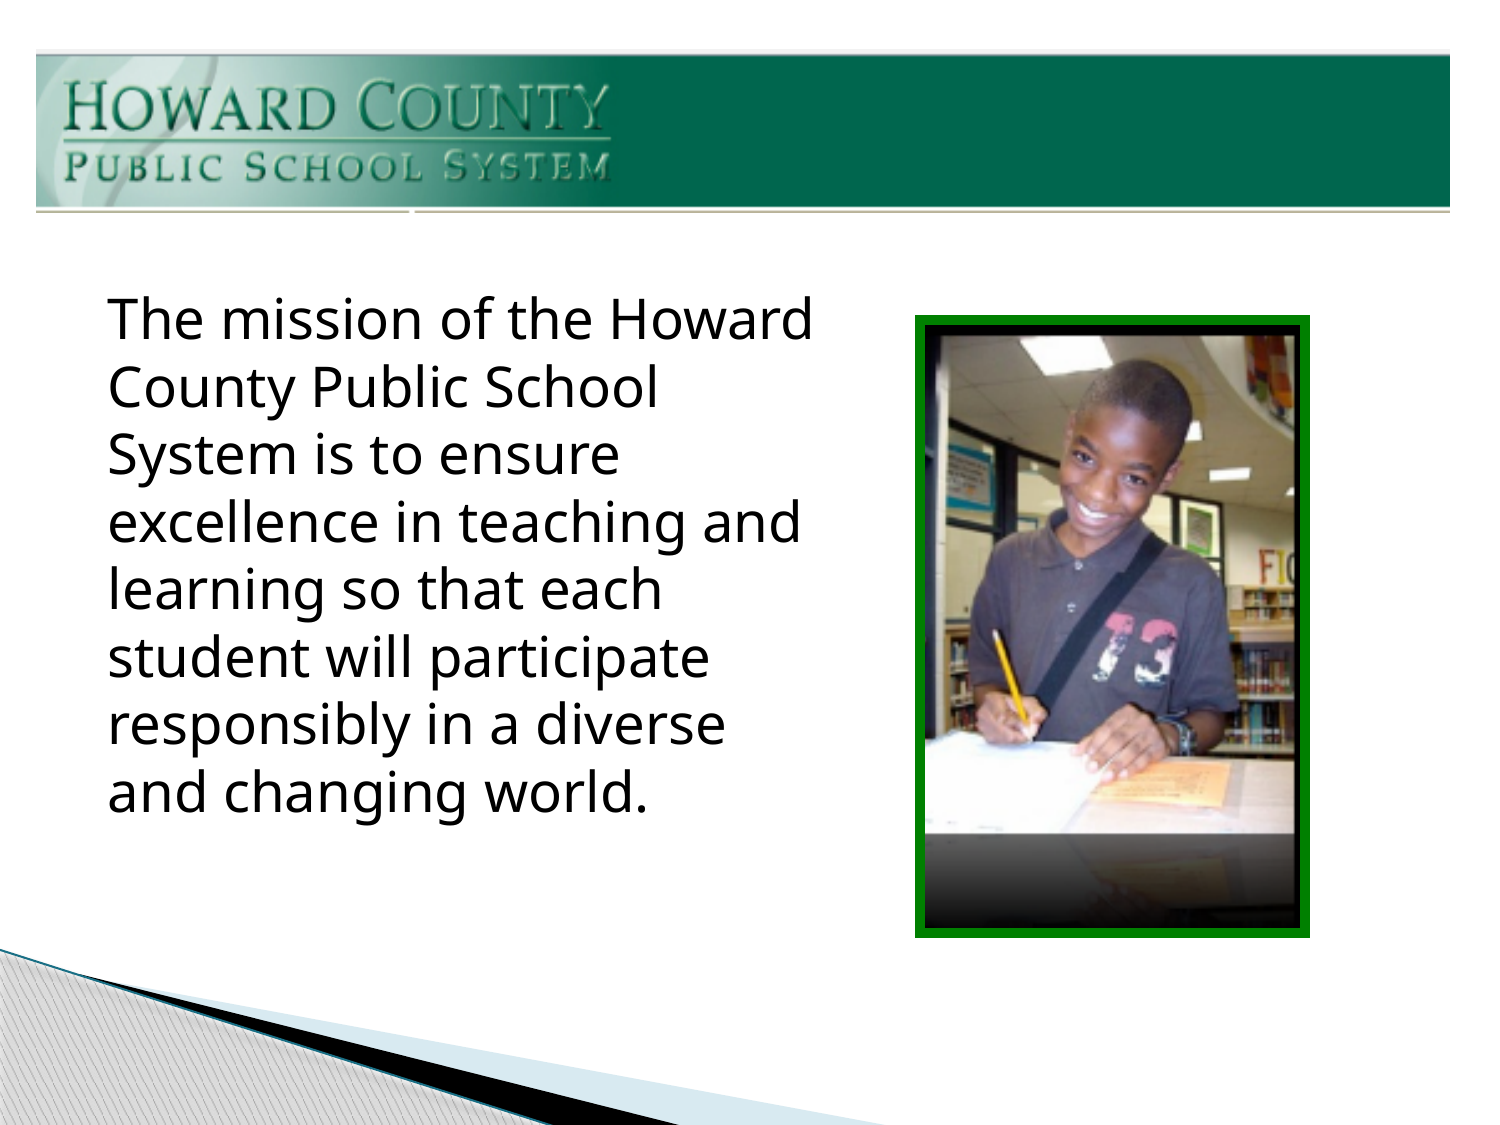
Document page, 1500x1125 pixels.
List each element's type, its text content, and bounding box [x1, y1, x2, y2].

picture [35, 49, 1451, 213]
list The mission of the Howard County Public School System is to ensure excellence in teaching and learning so that each student will participate responsibly in a diverse and changing world. [75, 224, 850, 920]
picture [924, 324, 1301, 929]
